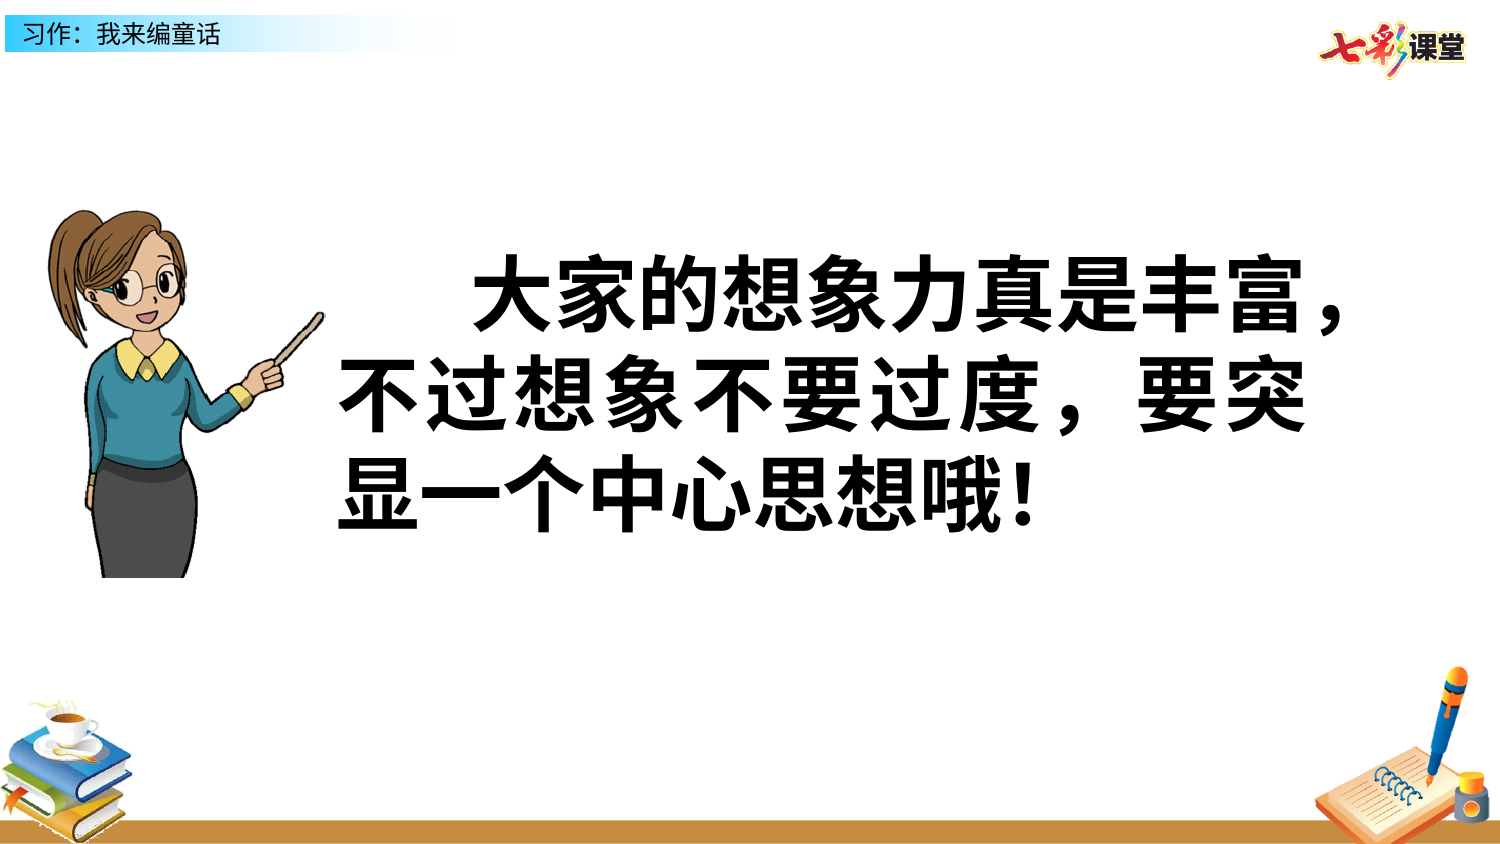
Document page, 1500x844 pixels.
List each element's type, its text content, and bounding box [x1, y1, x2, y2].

picture [1316, 20, 1468, 80]
picture [0, 700, 146, 844]
text_box 国王肥胖，王后鼓励他减肥 [357, 269, 1290, 519]
picture [1303, 652, 1500, 844]
text_box 大家的想象力真是丰富，不过想象不要过度，要突显一个中心思想哦！ [361, 273, 1285, 514]
picture [46, 208, 326, 579]
